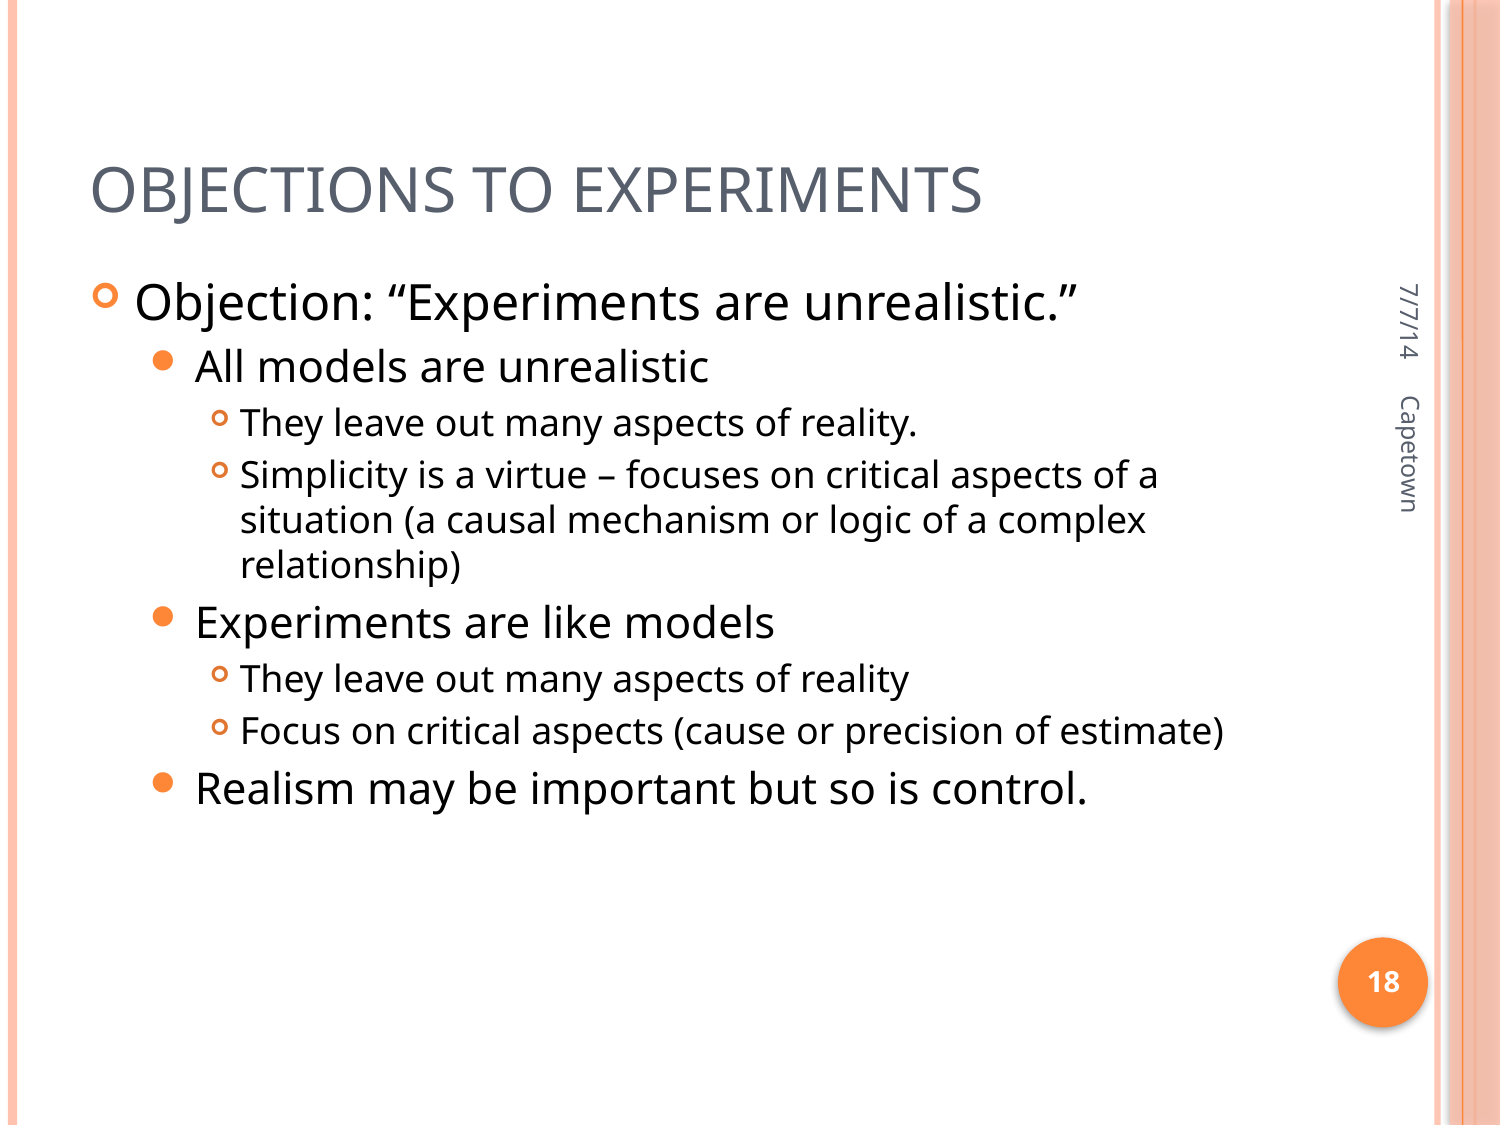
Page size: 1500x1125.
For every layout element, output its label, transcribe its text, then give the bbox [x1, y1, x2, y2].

slide_number 18 [1333, 940, 1434, 1027]
list Objection: “Experiments are unrealistic.” All models are unrealistic They leave out many aspects of reality. Simplicity is a virtue – focuses on critical aspects of a situation (a causal mechanism or logic of a complex relationship) Experiments are like models They leave out many aspects of reality Focus on critical aspects (cause or precision of estimate) Realism may be important but so is control. [75, 262, 1300, 1062]
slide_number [1378, 43, 1442, 374]
title Objections to experiments [75, 45, 1300, 233]
footer Capetown [1379, 380, 1440, 906]
